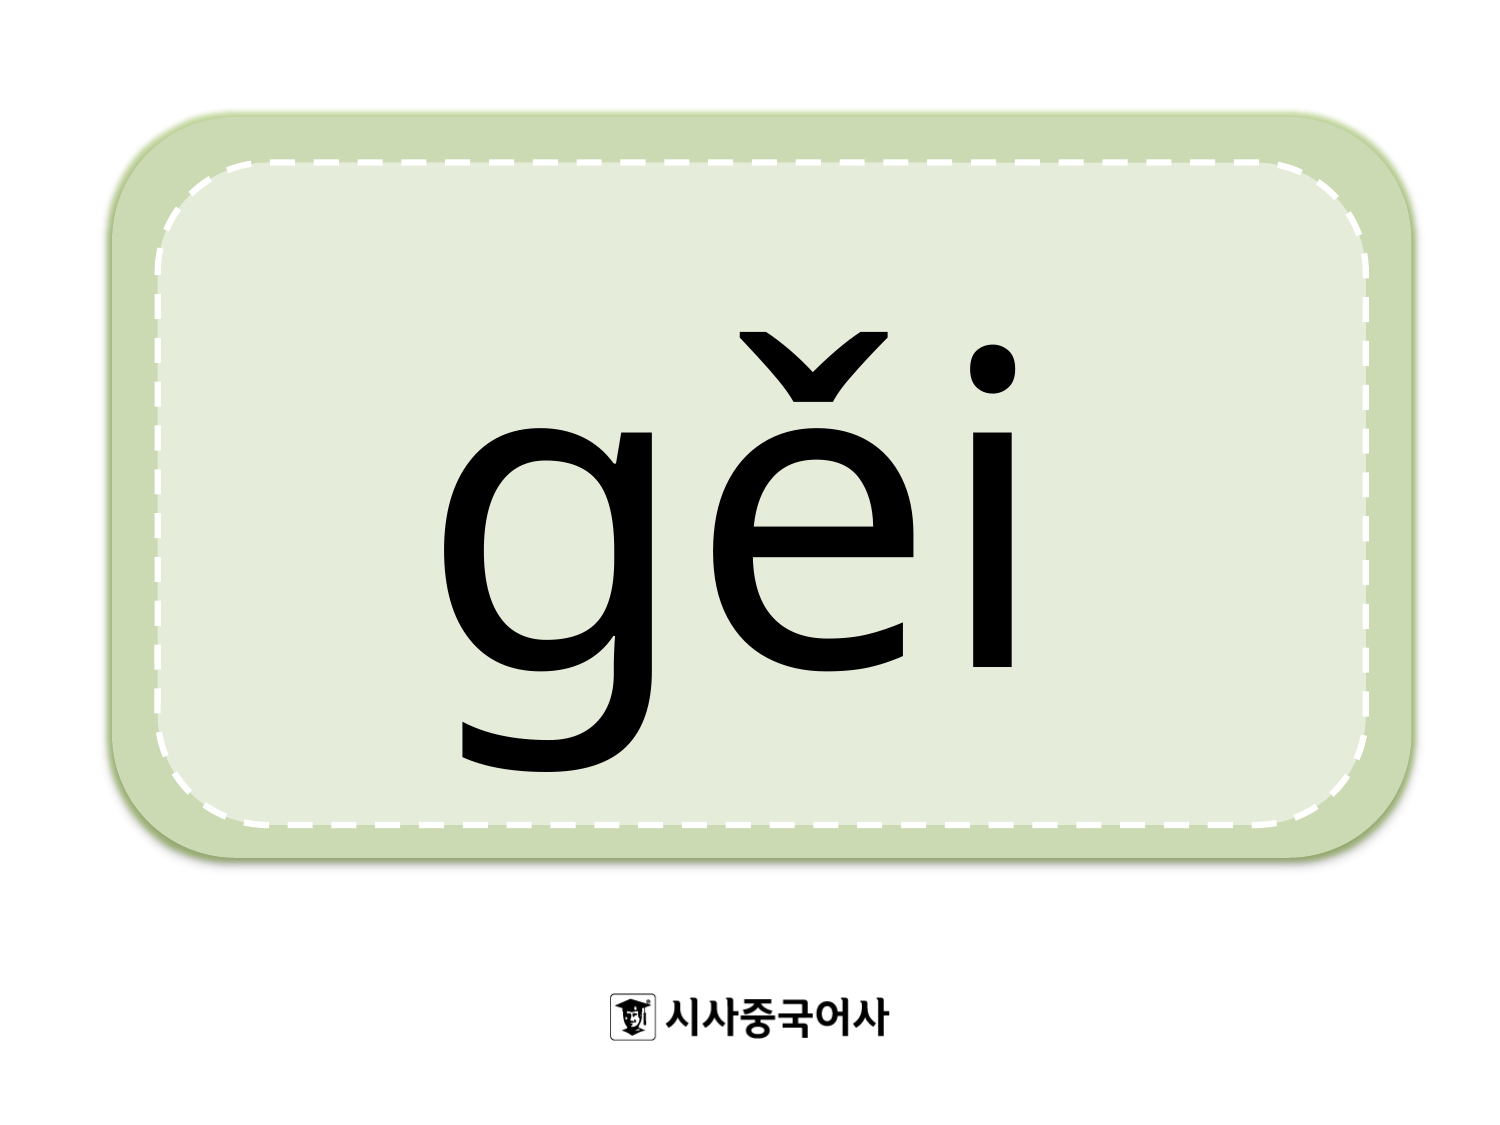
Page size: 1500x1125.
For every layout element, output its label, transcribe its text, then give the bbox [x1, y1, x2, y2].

text_box gěi [171, 160, 1380, 824]
picture [602, 987, 898, 1047]
